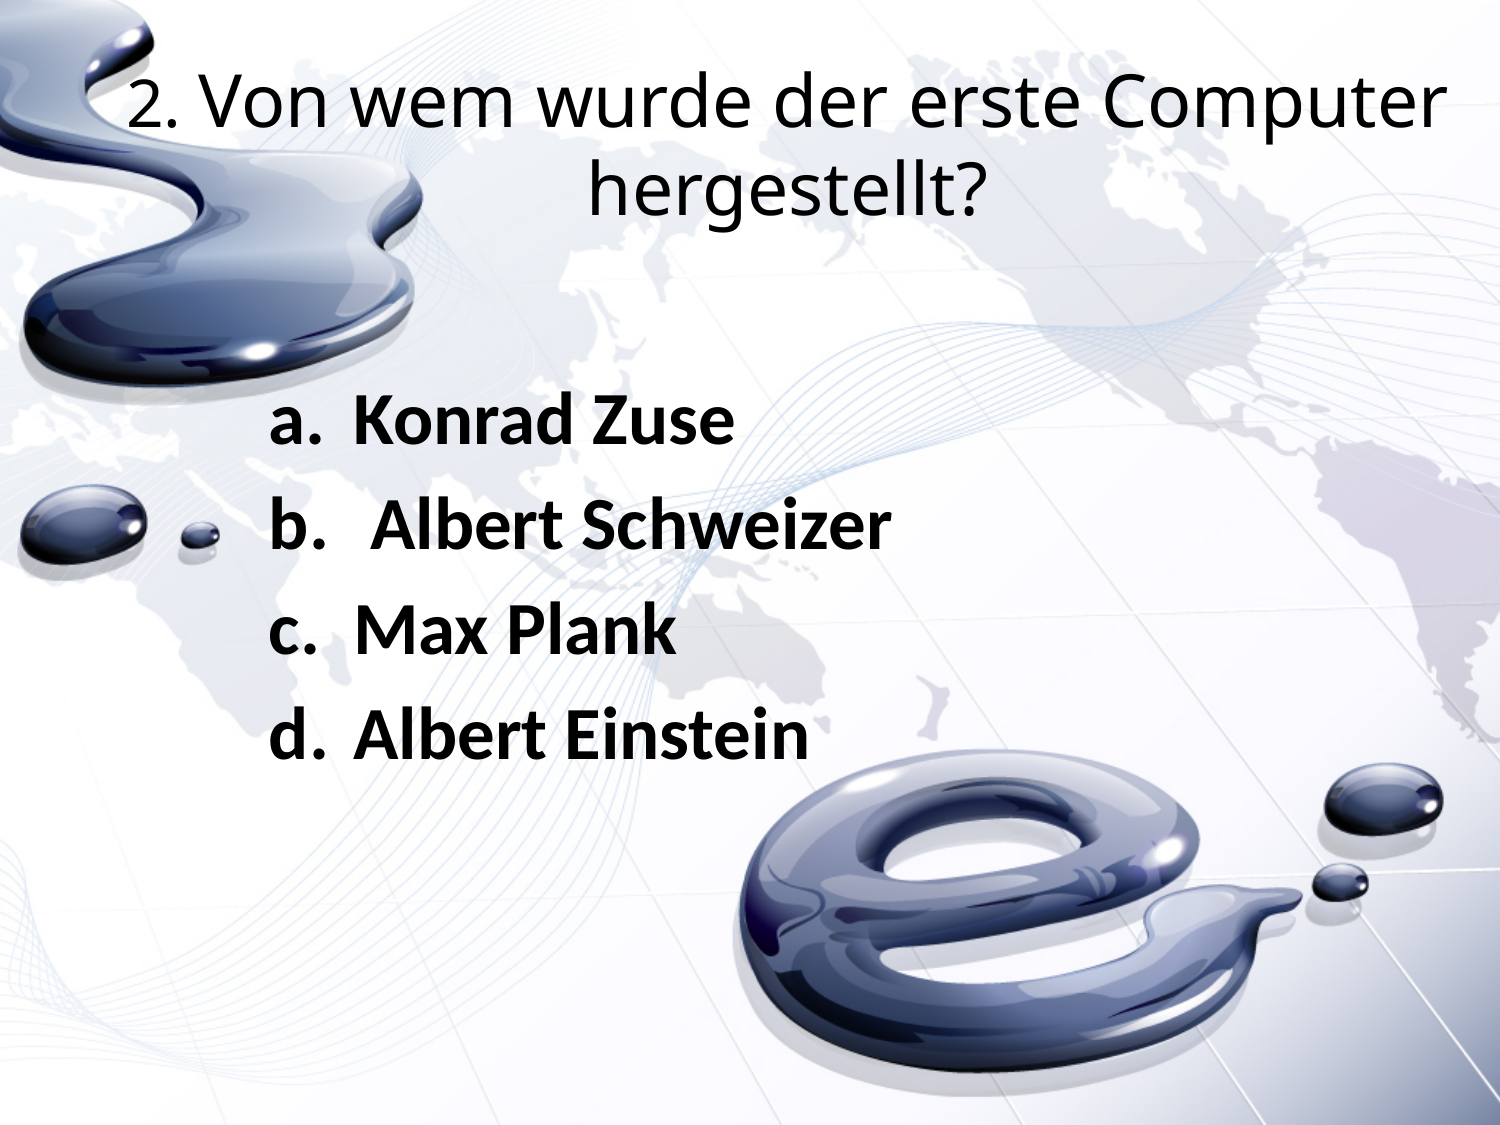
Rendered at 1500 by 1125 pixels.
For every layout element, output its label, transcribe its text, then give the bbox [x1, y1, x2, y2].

list Konrad Zuse Albert Schweizer Max Plank Albert Einstein [253, 361, 1425, 1005]
title 2. Von wem wurde der erste Computer hergestellt? [75, 45, 1500, 327]
picture [0, 0, 1500, 1125]
